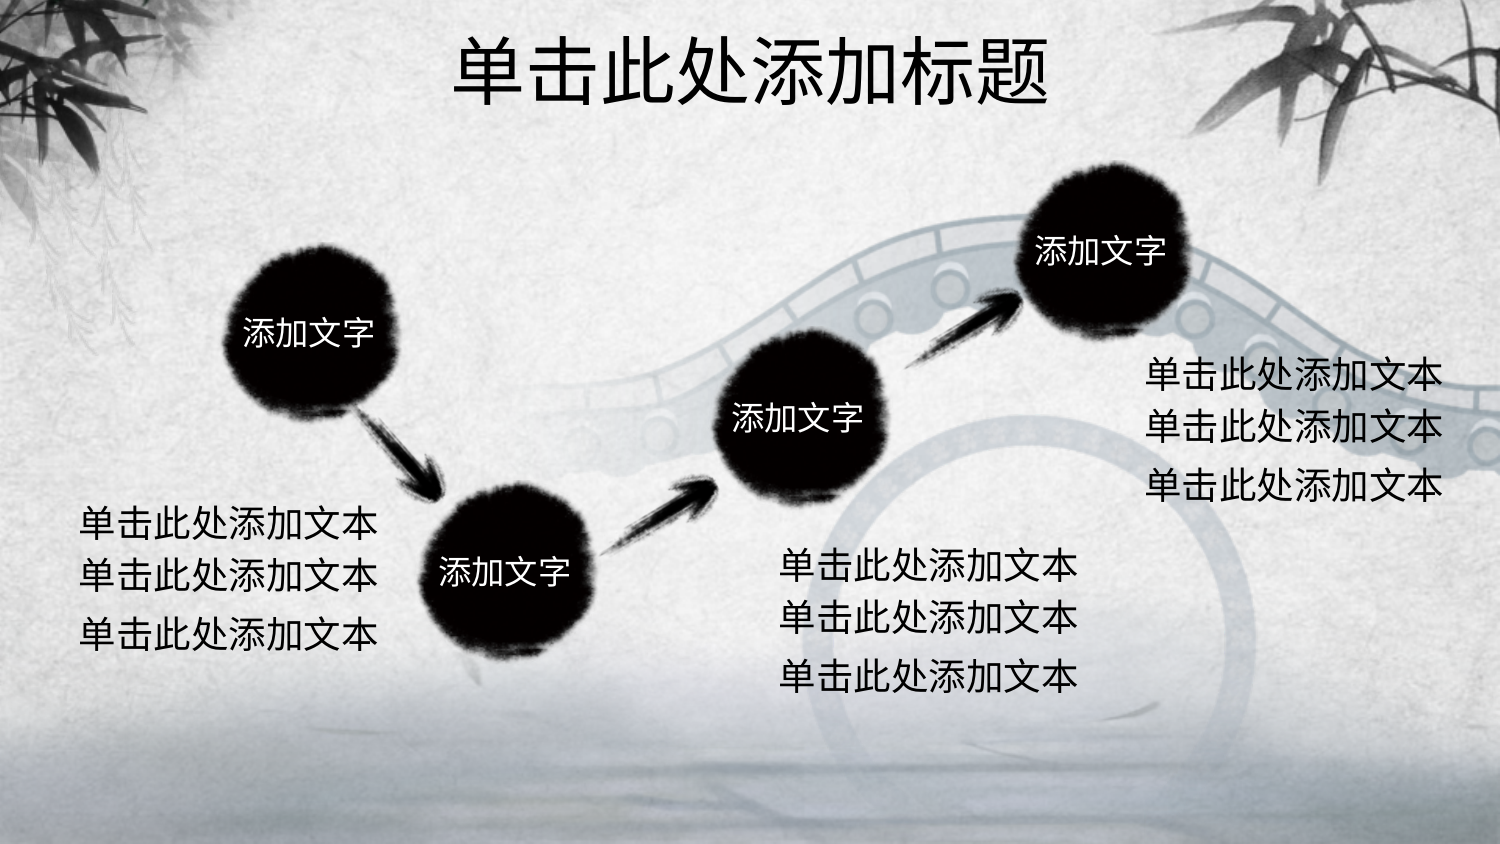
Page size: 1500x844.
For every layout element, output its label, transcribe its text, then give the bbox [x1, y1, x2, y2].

text_box 单击此处添加文本 [64, 544, 394, 603]
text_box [413, 480, 609, 682]
text_box 单击此处添加文本 [64, 603, 394, 663]
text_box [217, 241, 413, 444]
title 单击此处添加标题 [75, 33, 1425, 106]
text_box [706, 326, 902, 528]
text_box 单击此处添加文本 [64, 492, 394, 544]
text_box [1009, 160, 1205, 362]
picture [0, 0, 1500, 844]
